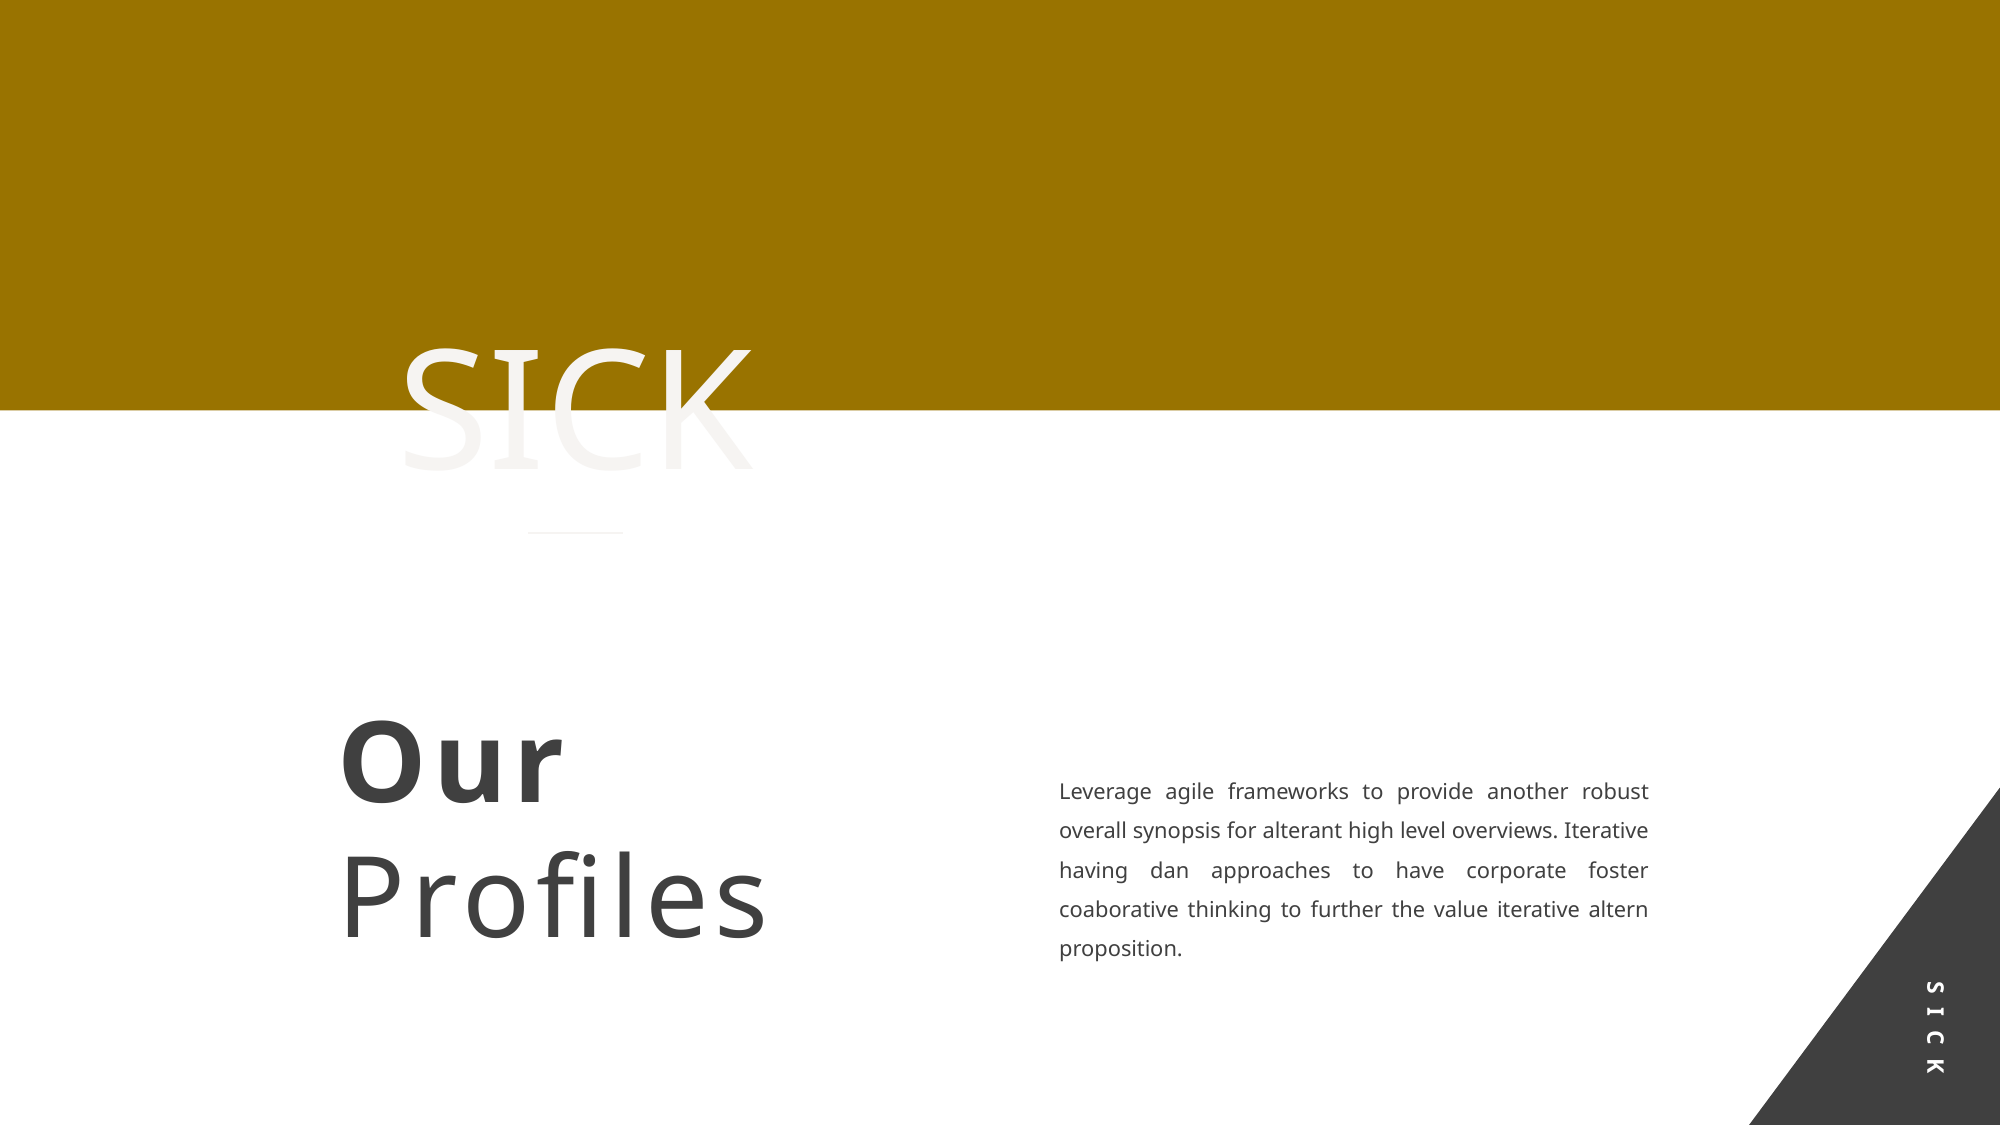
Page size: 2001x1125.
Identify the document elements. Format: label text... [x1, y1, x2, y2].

text_box Our Profiles [322, 682, 861, 968]
text_box SICK [1915, 926, 1958, 1089]
picture [291, 172, 1709, 648]
text_box [1747, 785, 2000, 1125]
text_box Leverage agile frameworks to provide another robust overall synopsis for alterant high level overviews. Iterative having dan approaches to have corporate foster coaborative thinking to further the value iterative altern proposition. [1044, 757, 1665, 969]
